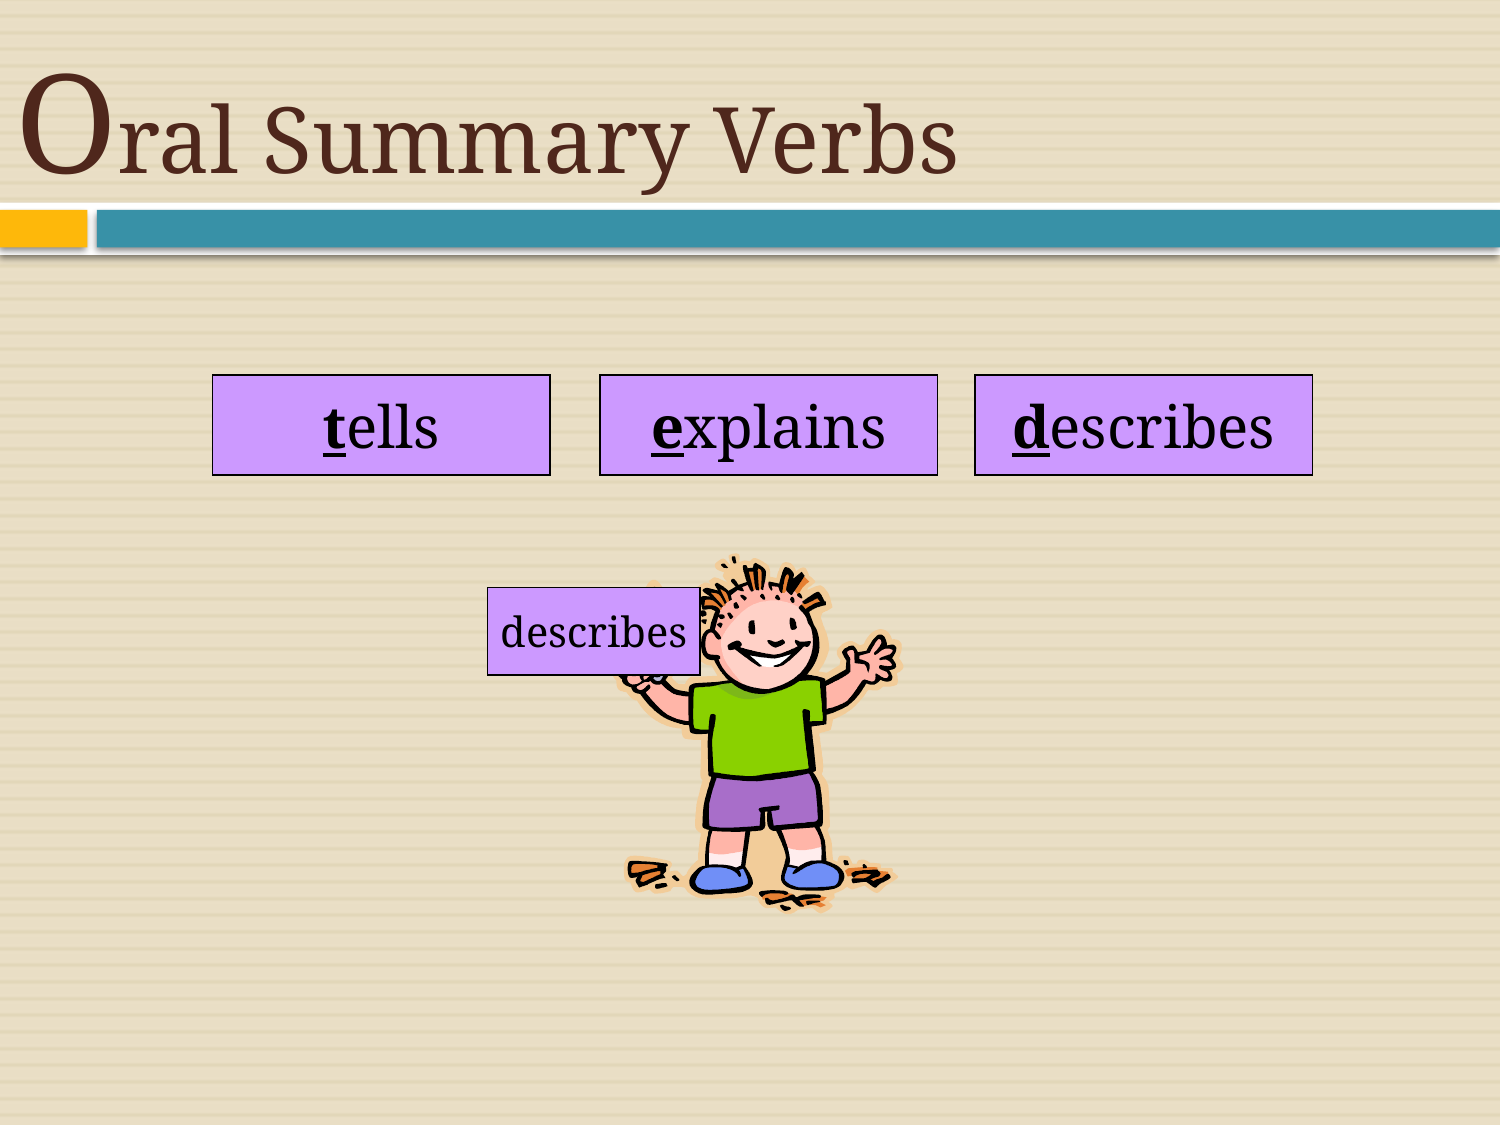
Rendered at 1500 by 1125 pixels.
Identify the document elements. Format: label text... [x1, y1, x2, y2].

text_box explains [600, 375, 938, 475]
text_box tells [212, 375, 550, 475]
text_box describes [487, 587, 568, 675]
text_box describes [975, 375, 1313, 475]
title Oral Summary Verbs [0, 49, 1500, 188]
picture [574, 549, 909, 920]
